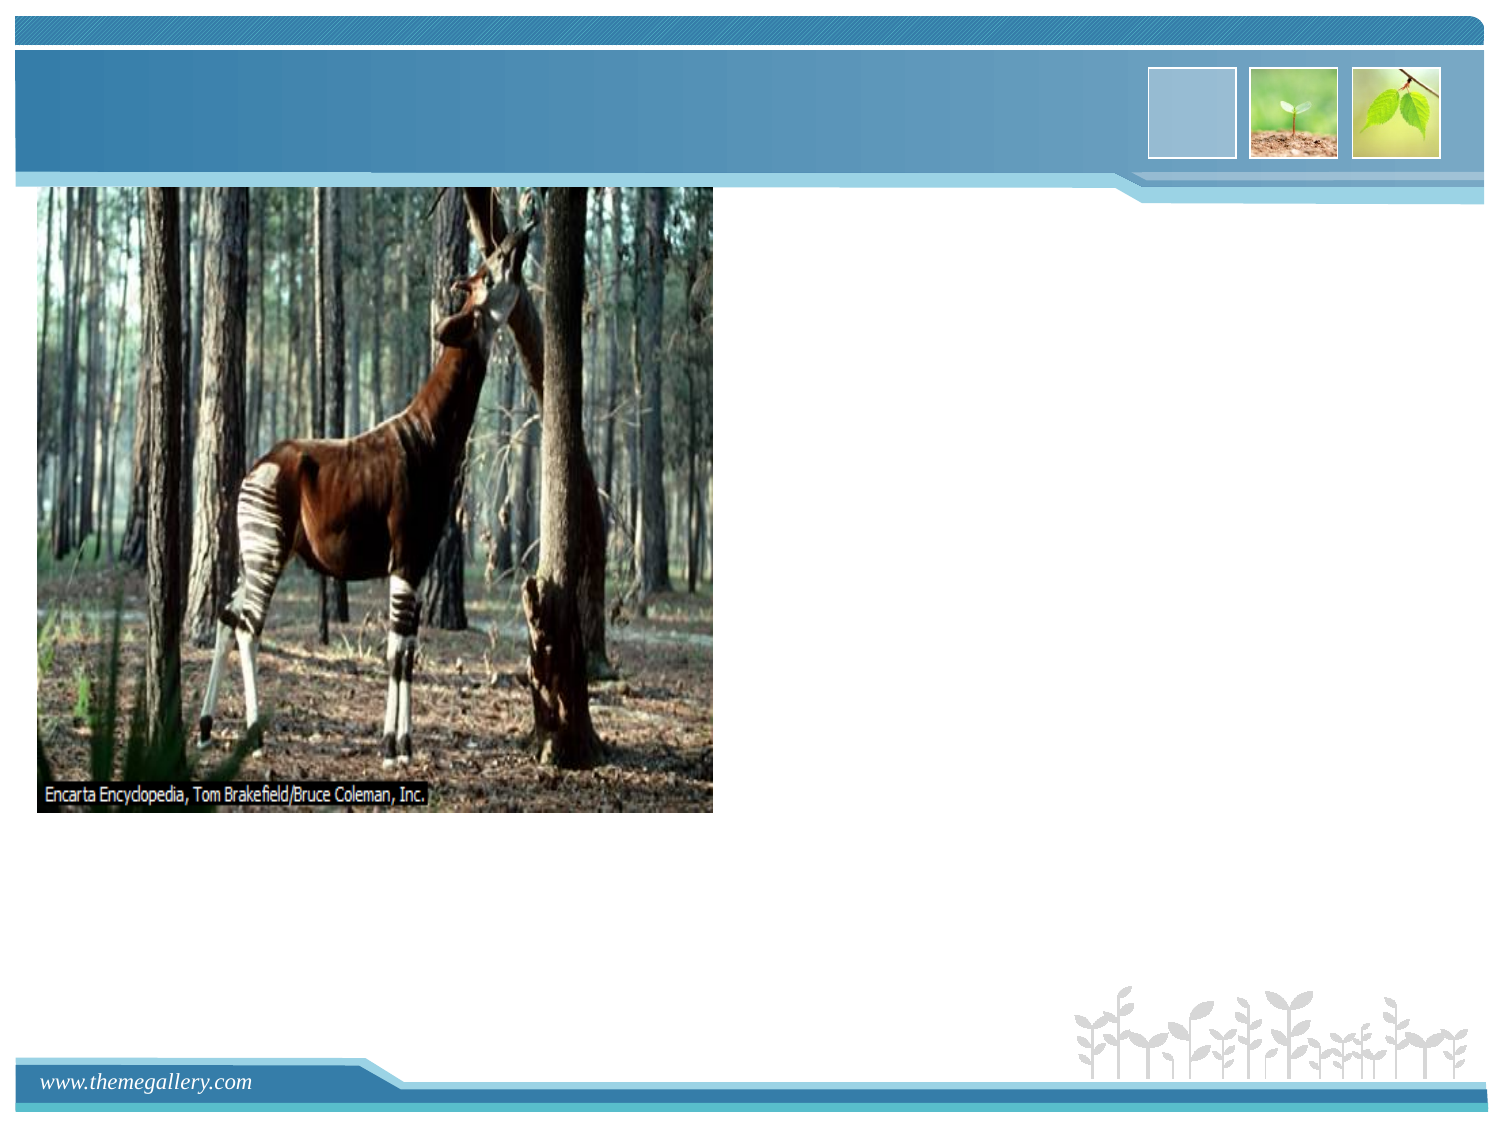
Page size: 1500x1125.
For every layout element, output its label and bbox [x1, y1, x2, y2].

list [37, 187, 713, 813]
picture [1251, 69, 1337, 157]
picture [1353, 69, 1439, 157]
